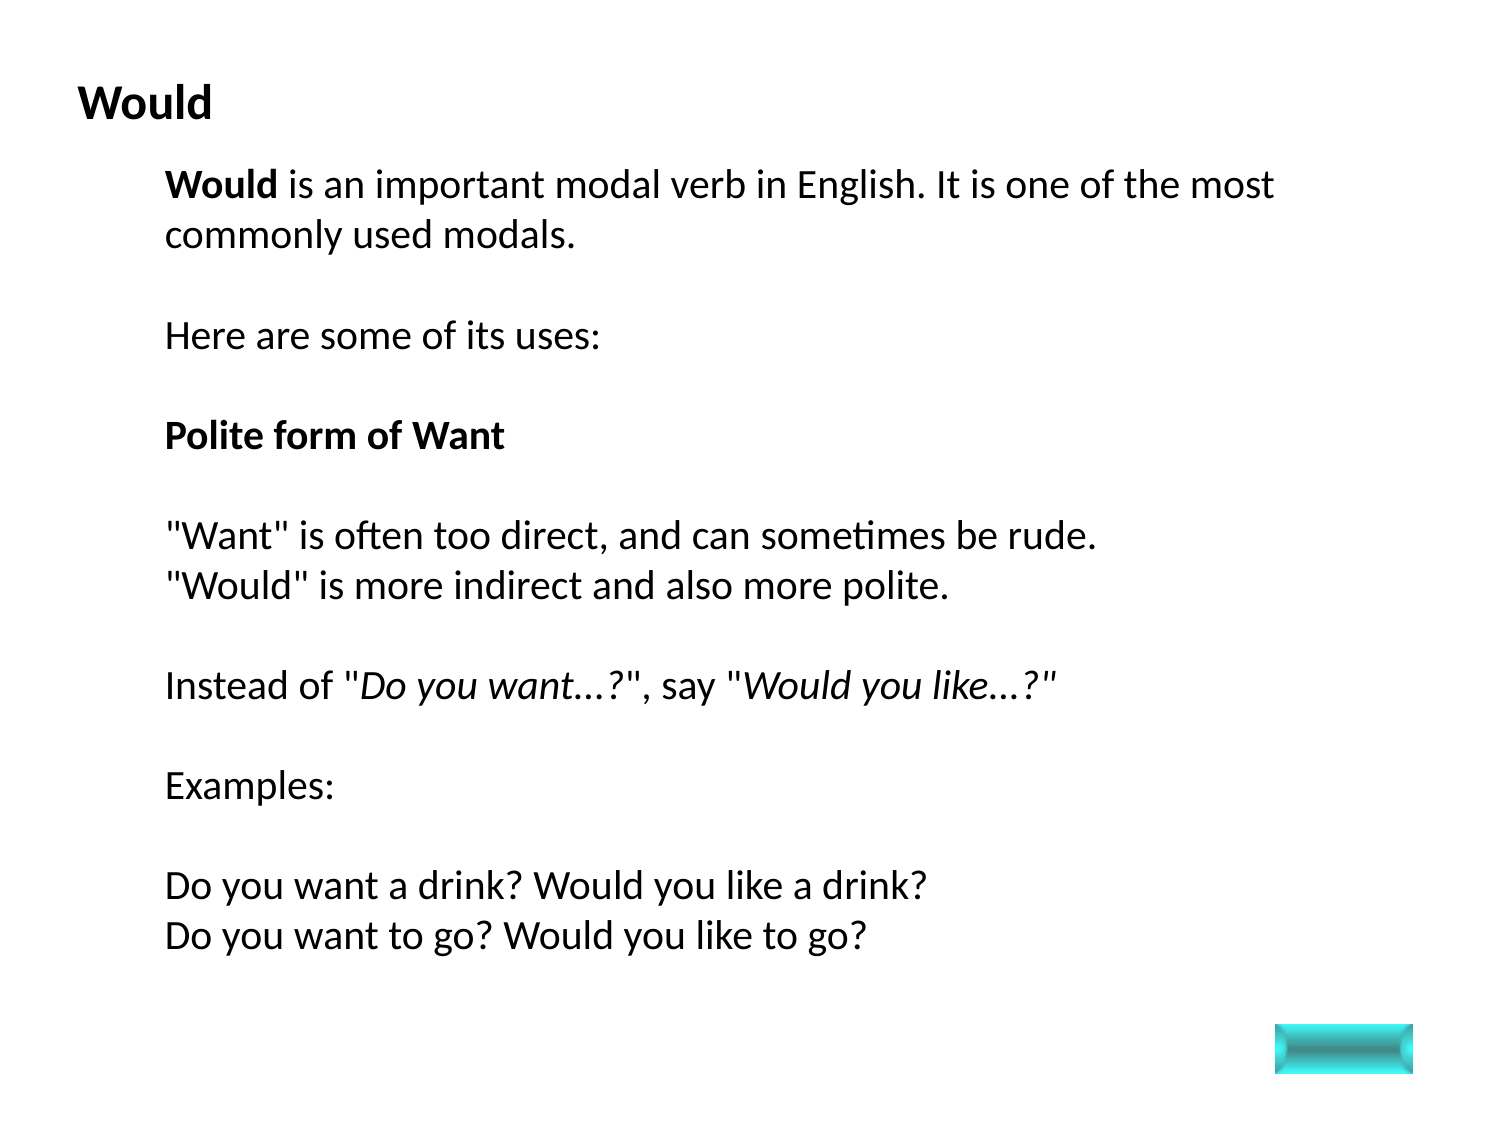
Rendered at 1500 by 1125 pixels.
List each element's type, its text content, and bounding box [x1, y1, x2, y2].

picture [1274, 1024, 1413, 1074]
text_box Would is an important modal verb in English. It is one of the most commonly used modals. Here are some of its uses: Polite form of Want "Want" is often too direct, and can sometimes be rude. "Would" is more indirect and also more polite. Instead of "Do you want...?", say "Would you like...?" Examples: Do you want a drink? Would you like a drink? Do you want to go? Would you like to go? [150, 149, 1375, 965]
text_box Would [62, 62, 238, 138]
